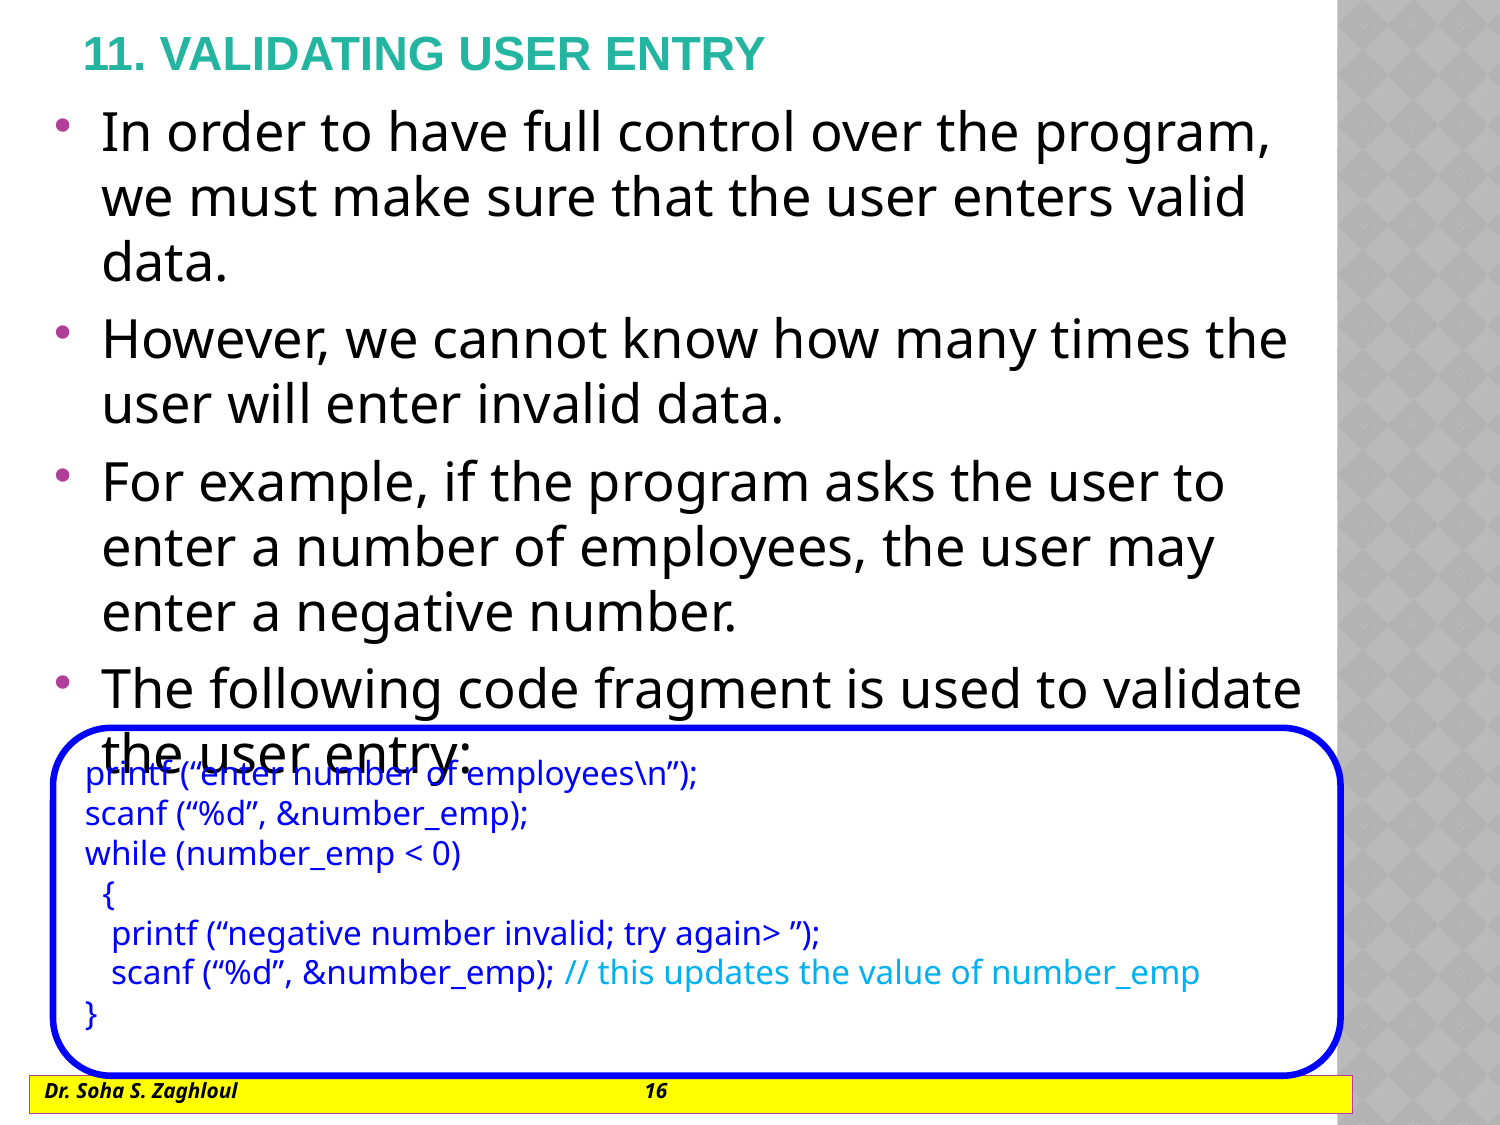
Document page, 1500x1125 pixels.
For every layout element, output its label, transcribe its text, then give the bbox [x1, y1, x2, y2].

title 11. Validating user entry [75, 19, 1263, 81]
list In order to have full control over the program, we must make sure that the user enters valid data. However, we cannot know how many times the user will enter invalid data. For example, if the program asks the user to enter a number of employees, the user may enter a negative number. The following code fragment is used to validate the user entry: [41, 90, 1341, 1059]
text_box printf (“enter number of employees\n”); scanf (“%d”, &number_emp); while (number_emp < 0) { printf (“negative number invalid; try again> ”); scanf (“%d”, &number_emp); // this updates the value of number_emp } [49, 724, 1344, 1080]
text_box Dr. Soha S. Zaghloul 16 [29, 1075, 1353, 1114]
